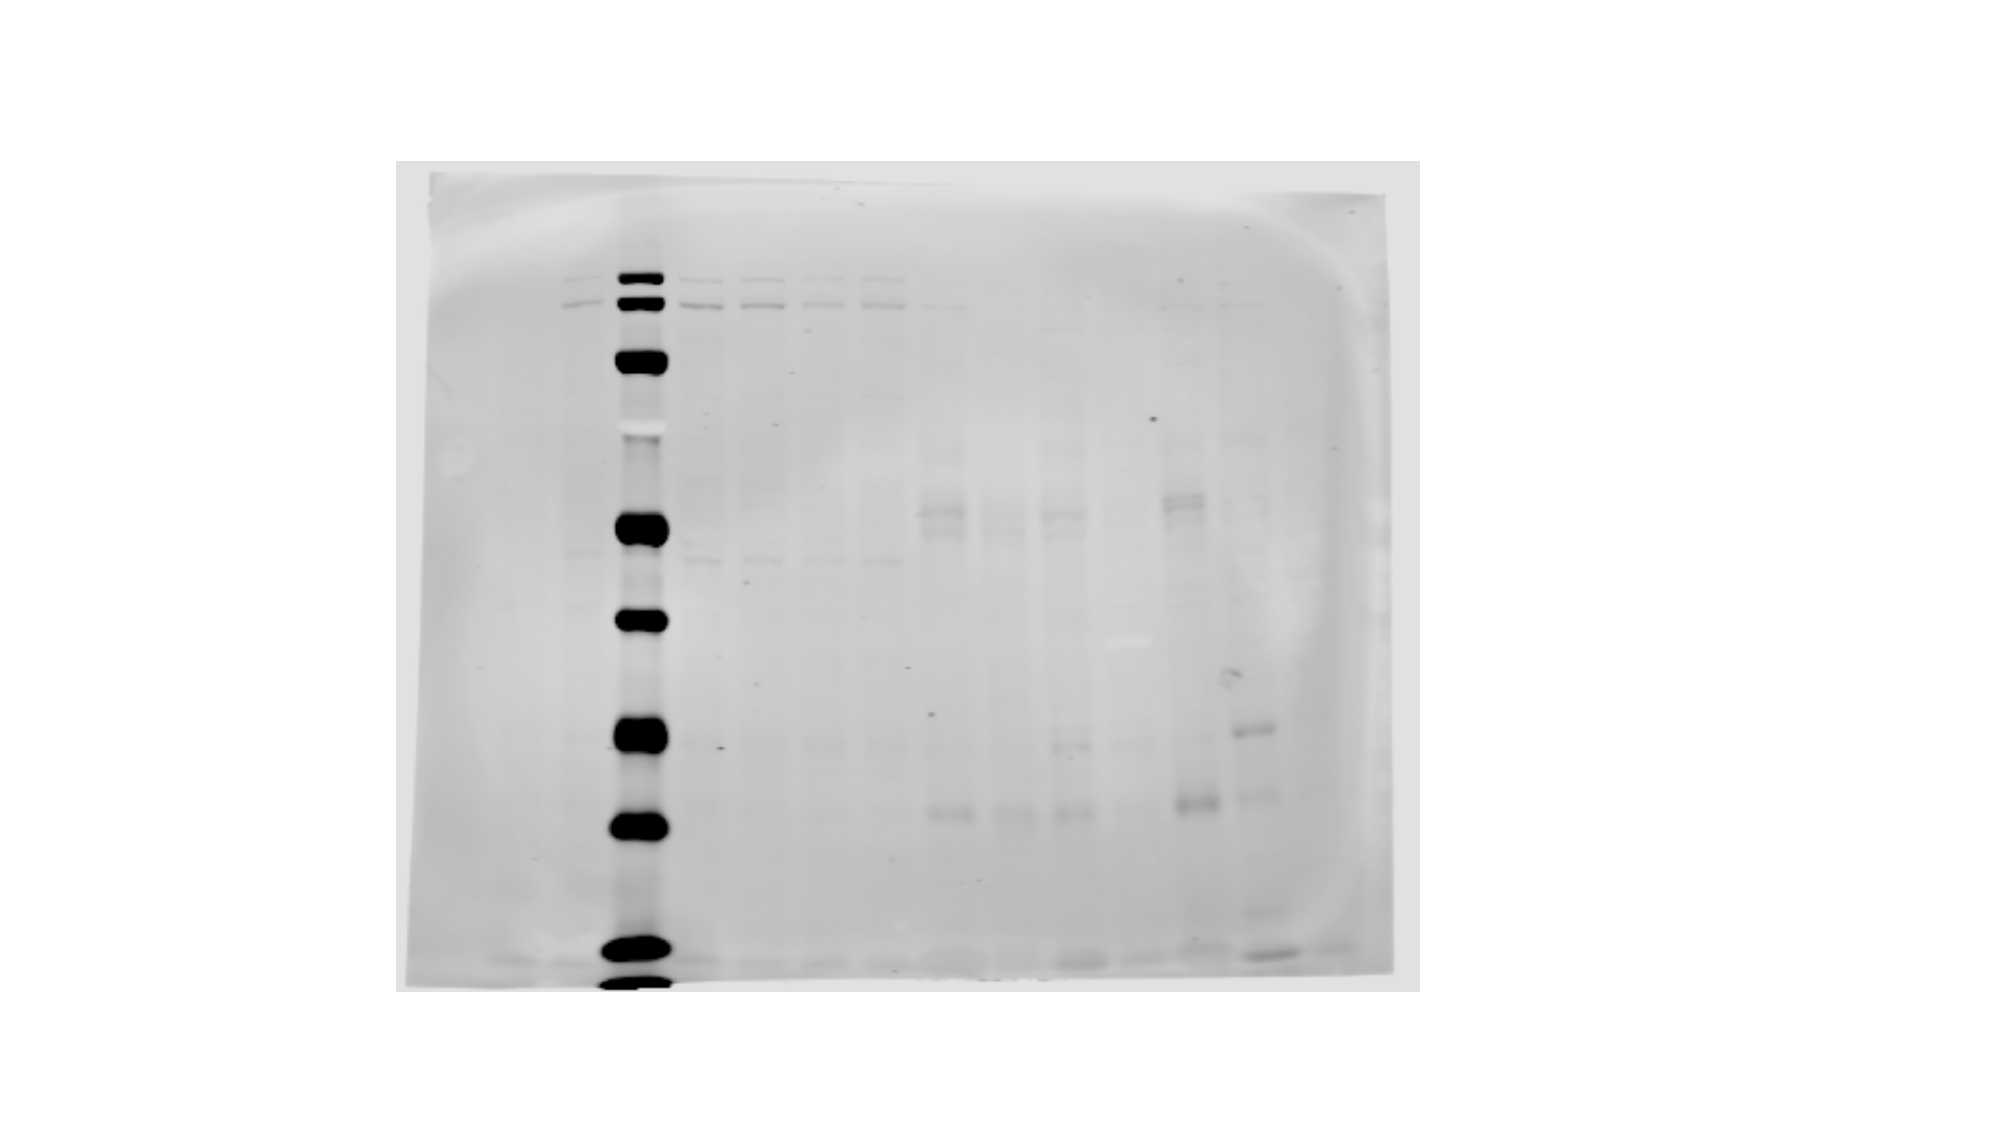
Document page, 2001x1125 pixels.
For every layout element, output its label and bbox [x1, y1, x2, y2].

picture [396, 161, 1420, 992]
